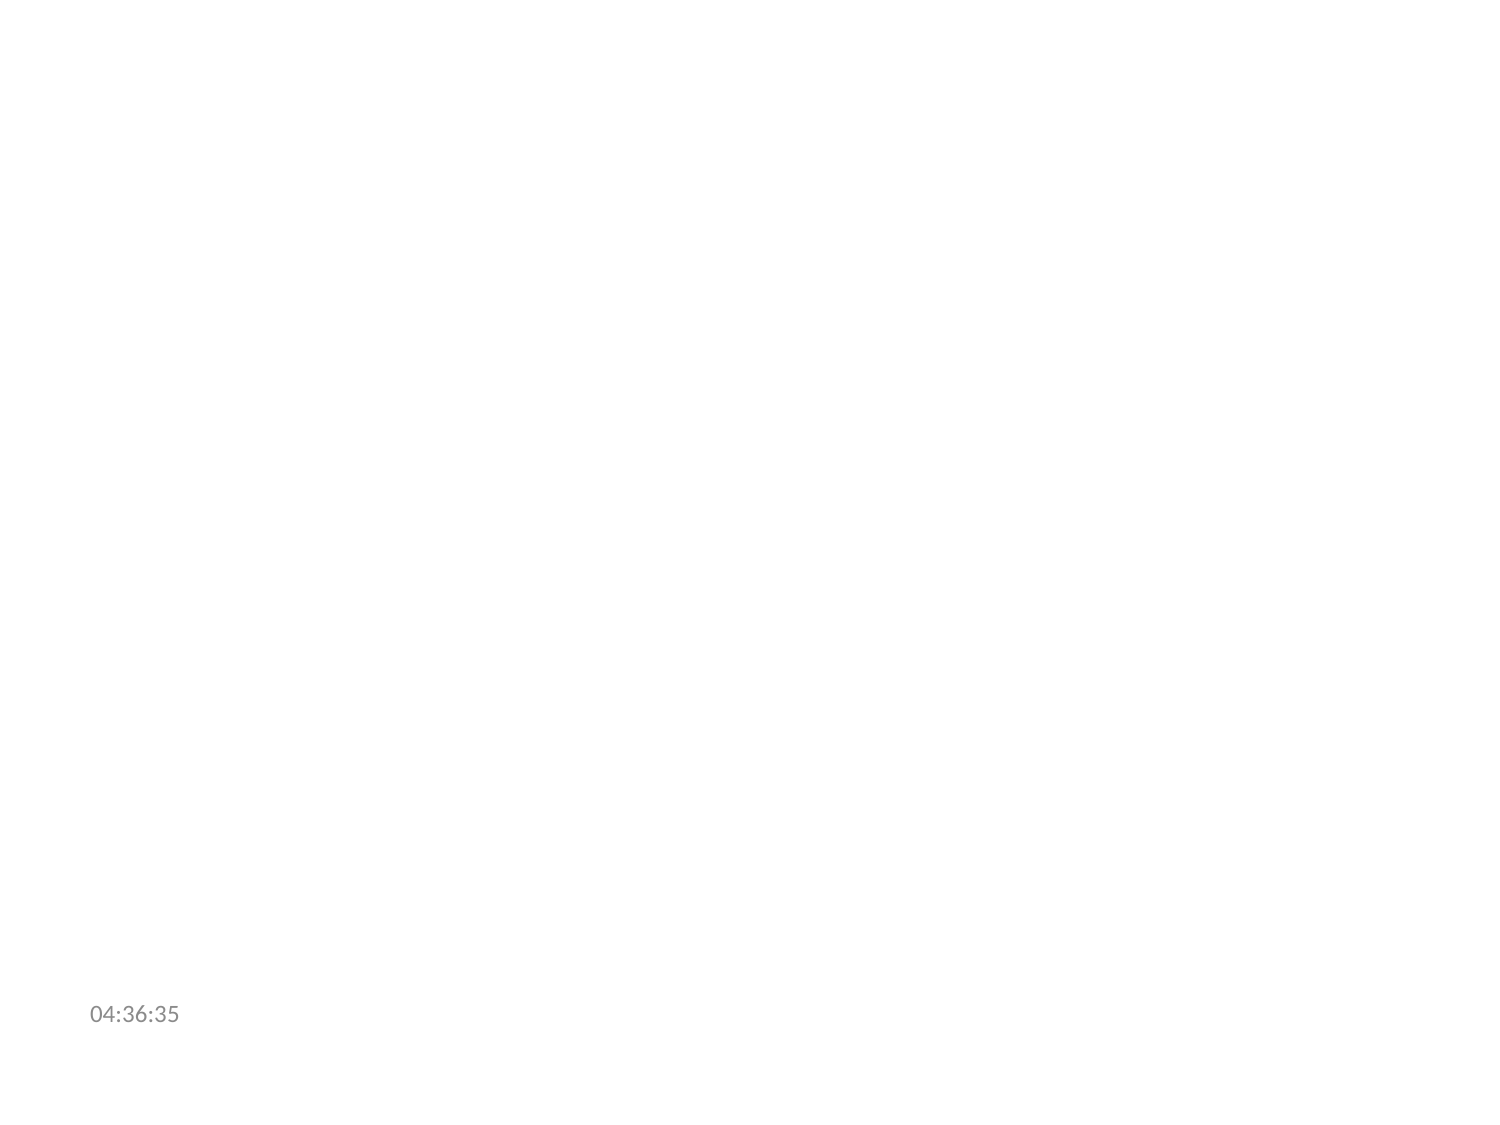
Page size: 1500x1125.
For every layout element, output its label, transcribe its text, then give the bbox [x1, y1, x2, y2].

text_box 15:35:09 [75, 982, 425, 1043]
